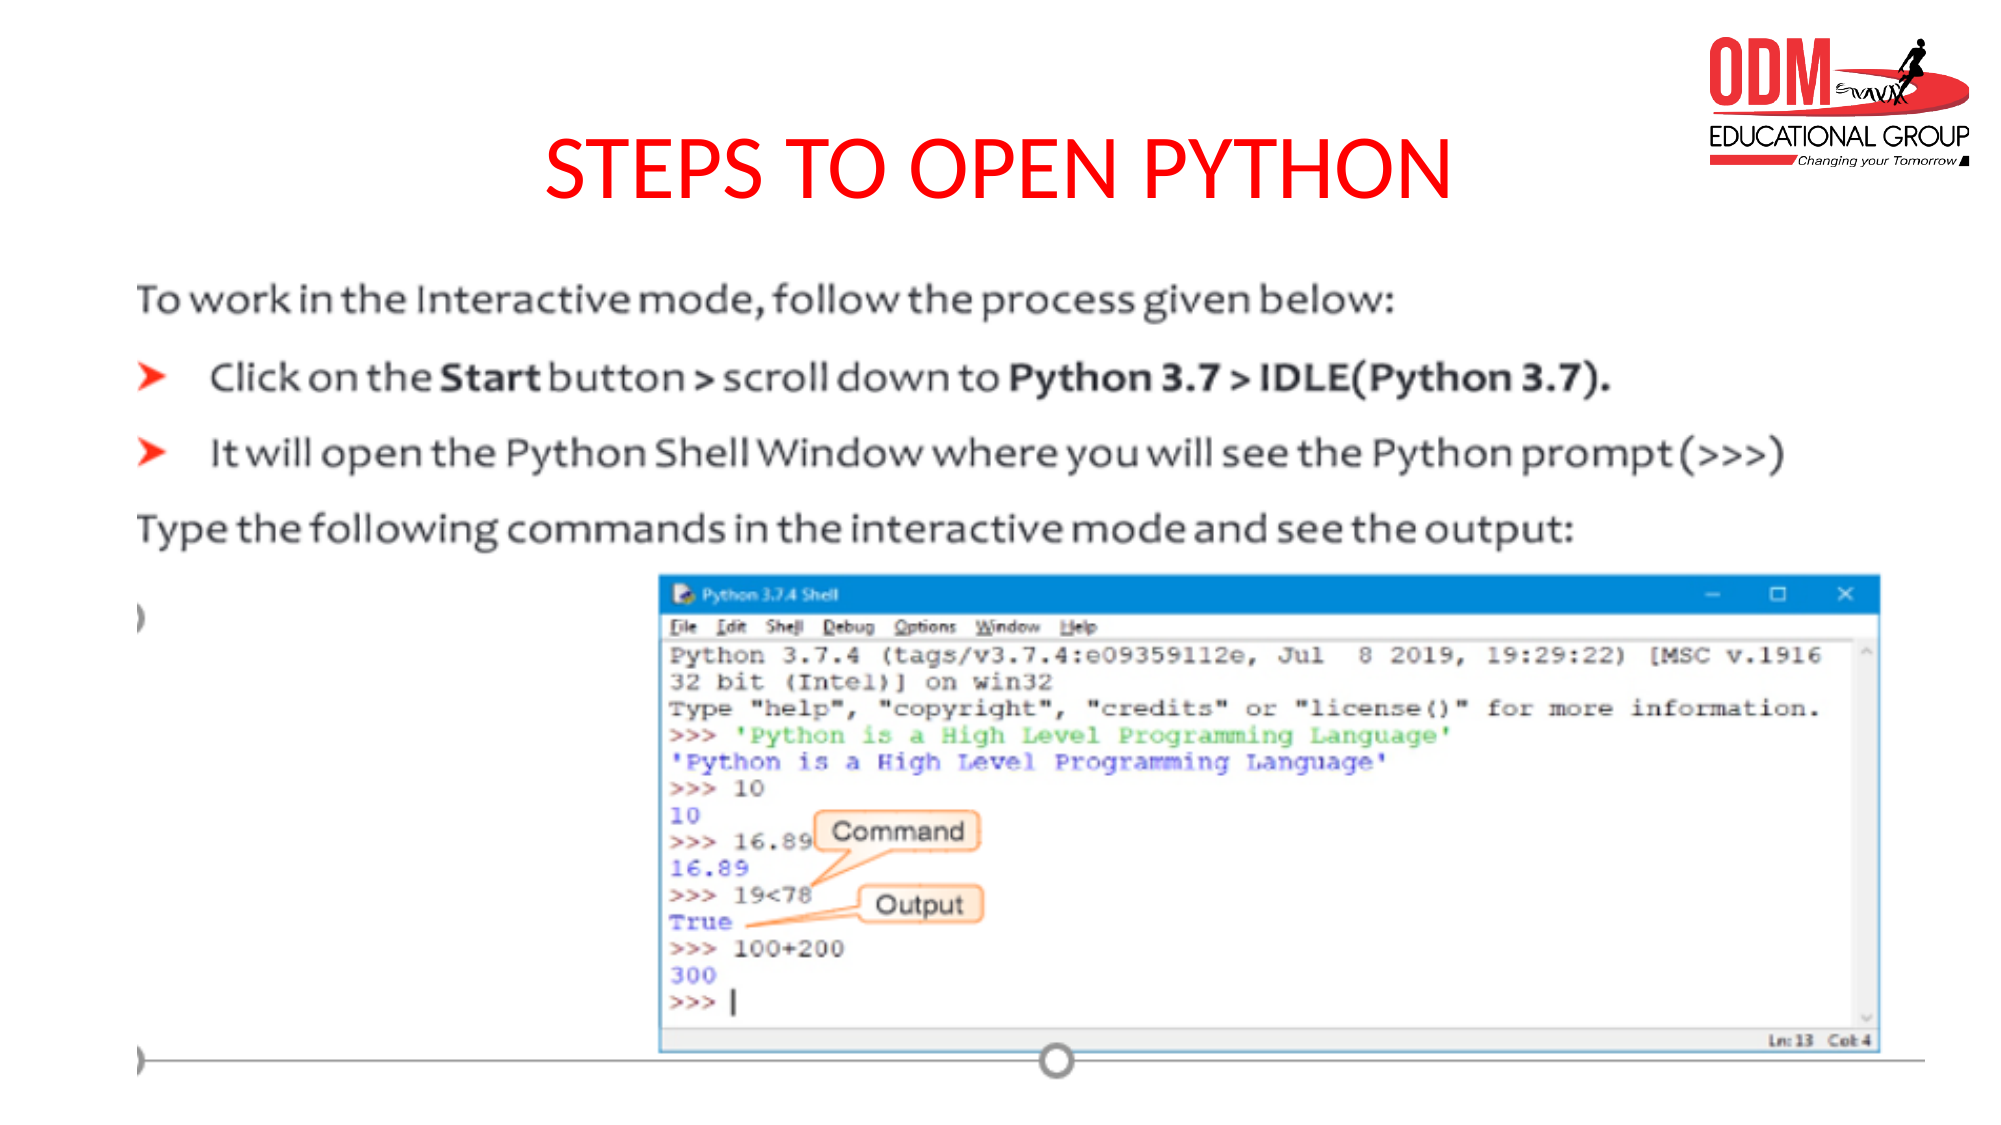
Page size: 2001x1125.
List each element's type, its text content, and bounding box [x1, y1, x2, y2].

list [137, 265, 1925, 1088]
title STEPS TO OPEN PYTHON [137, 59, 1863, 265]
text_box [1710, 37, 1970, 167]
